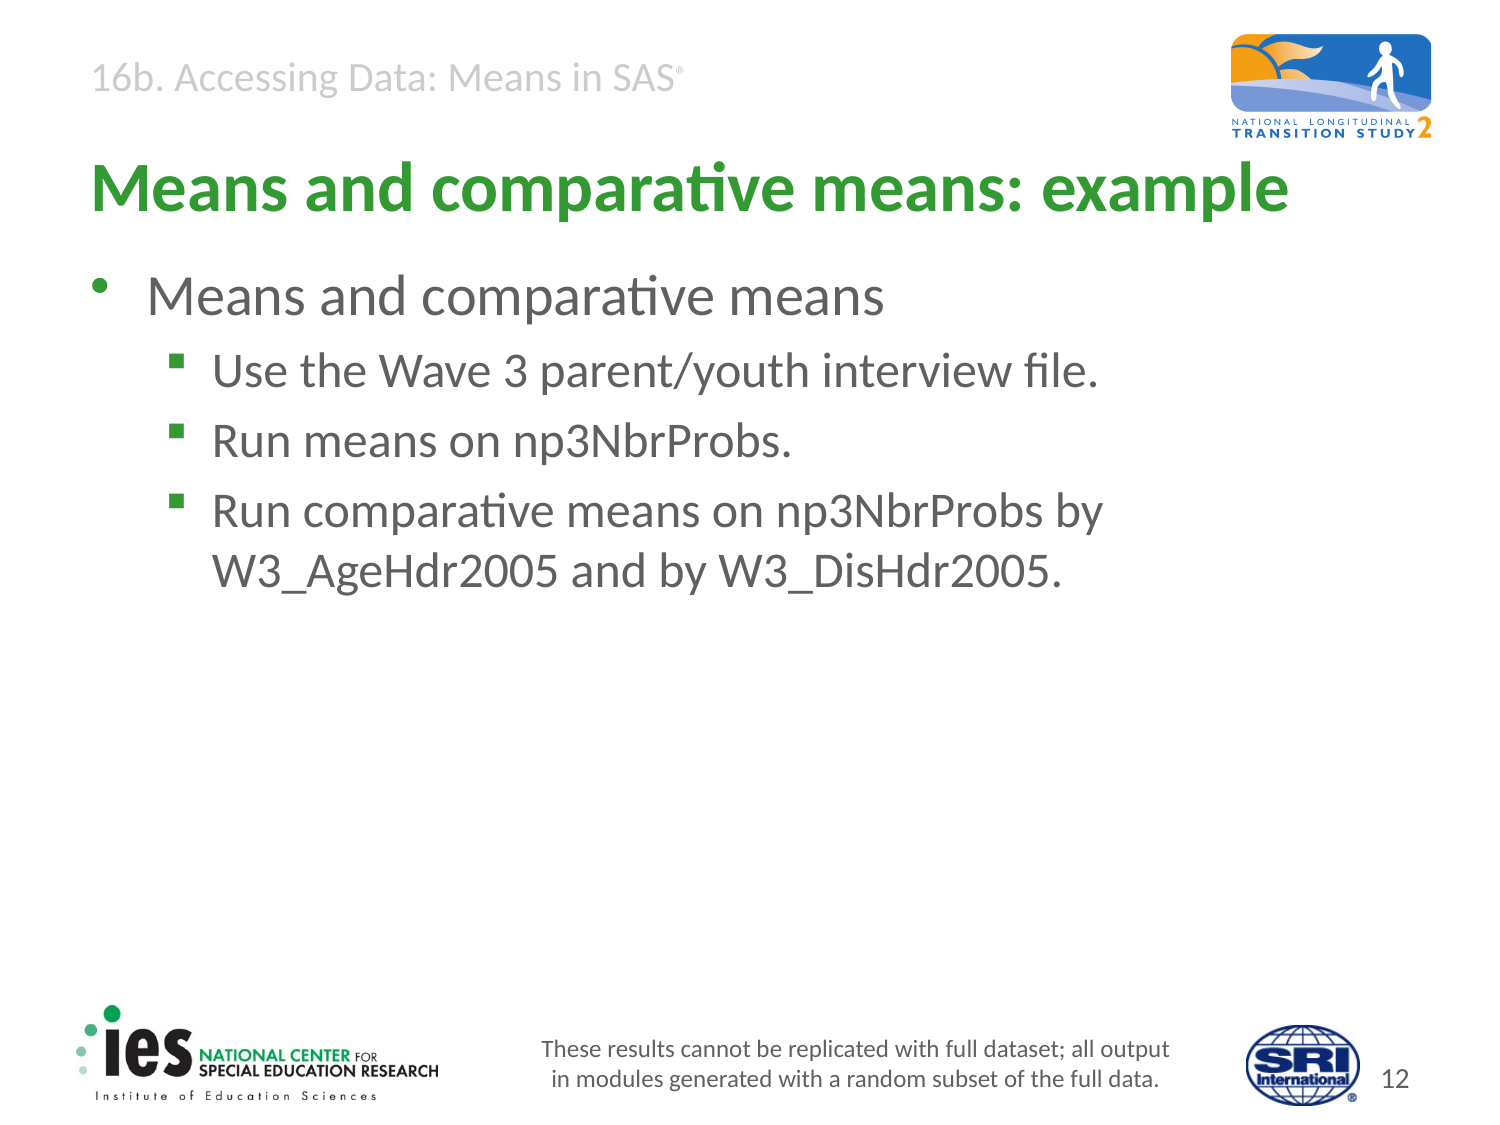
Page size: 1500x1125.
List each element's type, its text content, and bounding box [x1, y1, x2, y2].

title Means and comparative means: example [74, 115, 1426, 251]
slide_number 11 [1321, 1051, 1426, 1125]
footer These results cannot be replicated with full dataset; all output in modules generated with a random subset of the full data. [437, 1024, 1276, 1104]
picture [1246, 1025, 1360, 1106]
list Means and comparative means Use the Wave 3 parent/youth interview file. Run means on np3NbrProbs. Run comparative means on np3NbrProbs by W3_AgeHdr2005 and by W3_DisHdr2005. [74, 257, 1426, 1001]
picture [76, 1005, 438, 1100]
